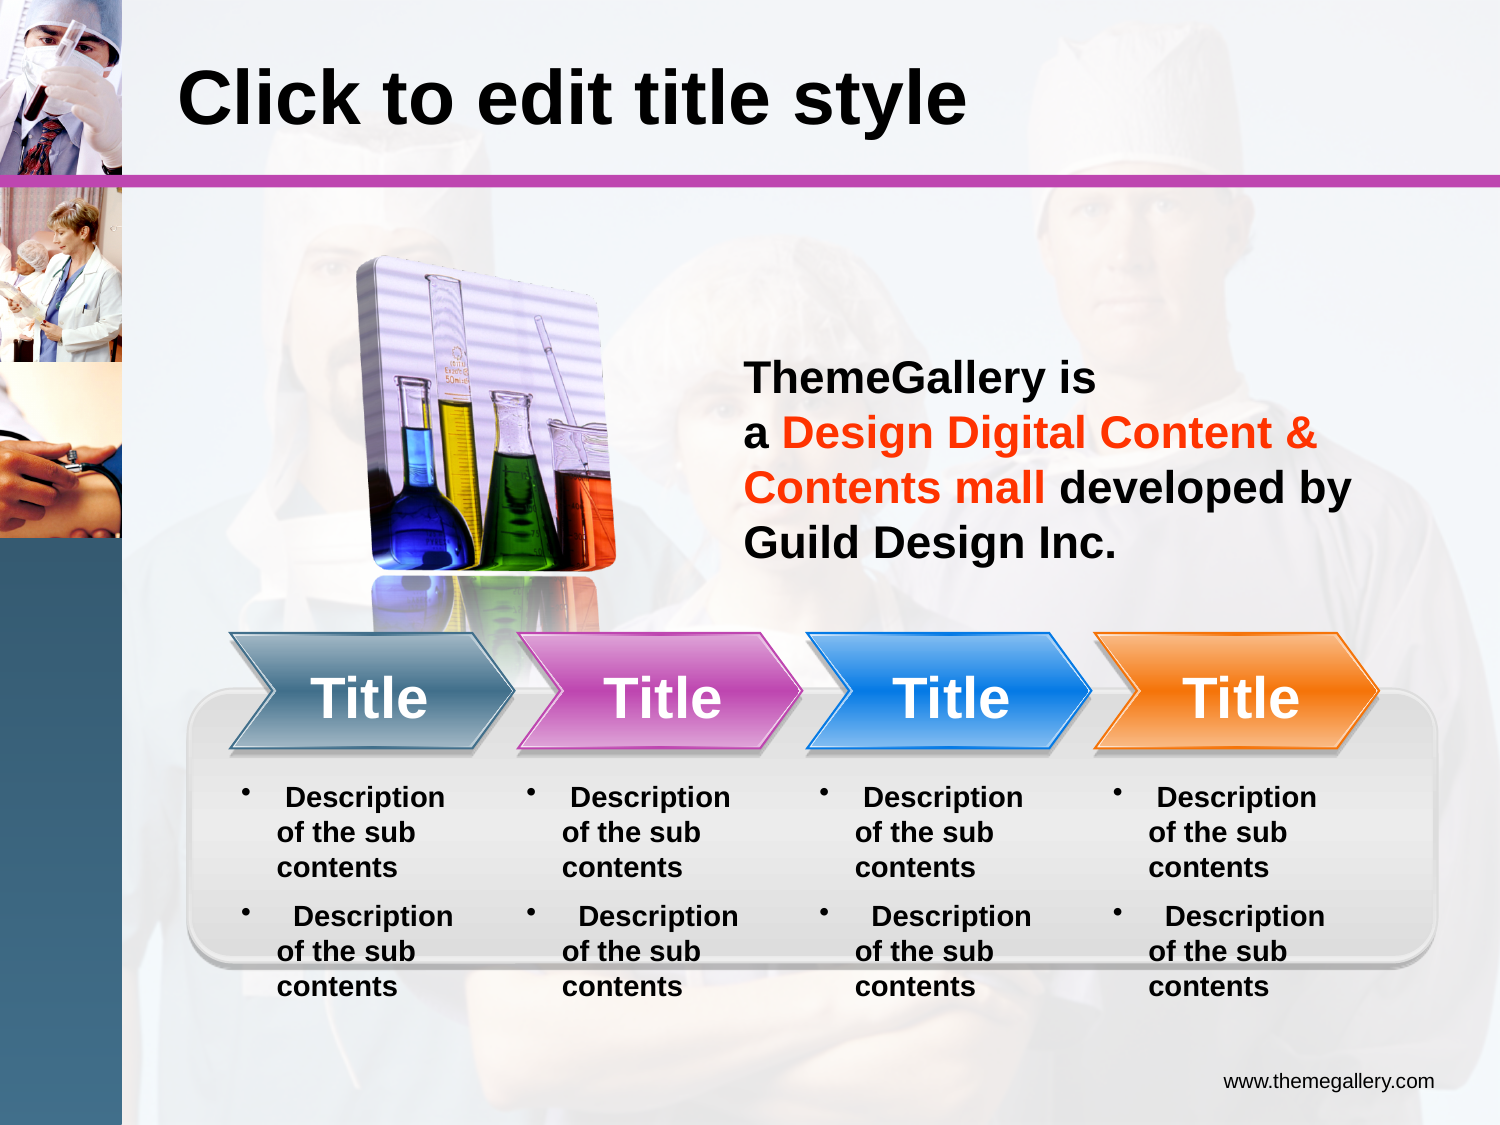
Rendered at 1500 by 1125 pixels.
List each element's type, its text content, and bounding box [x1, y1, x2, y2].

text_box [1094, 632, 1380, 749]
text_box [187, 688, 1438, 963]
text_box Description of the sub contents Description of the sub contents [804, 971, 1074, 1010]
title Click to edit title style [162, 24, 1450, 163]
text_box Description of the sub contents Description of the sub contents [1098, 971, 1368, 1010]
text_box Description of the sub contents Description of the sub contents [226, 971, 496, 1010]
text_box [229, 632, 515, 749]
footer www.themegallery.com [975, 1059, 1450, 1113]
text_box Description of the sub contents Description of the sub contents [511, 971, 781, 1010]
picture [0, 0, 1500, 174]
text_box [517, 632, 803, 749]
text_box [806, 632, 1092, 749]
text_box ThemeGallery is a Design Digital Content & Contents mall developed by Guild Design Inc. [728, 340, 1383, 575]
picture [0, 188, 1500, 1125]
